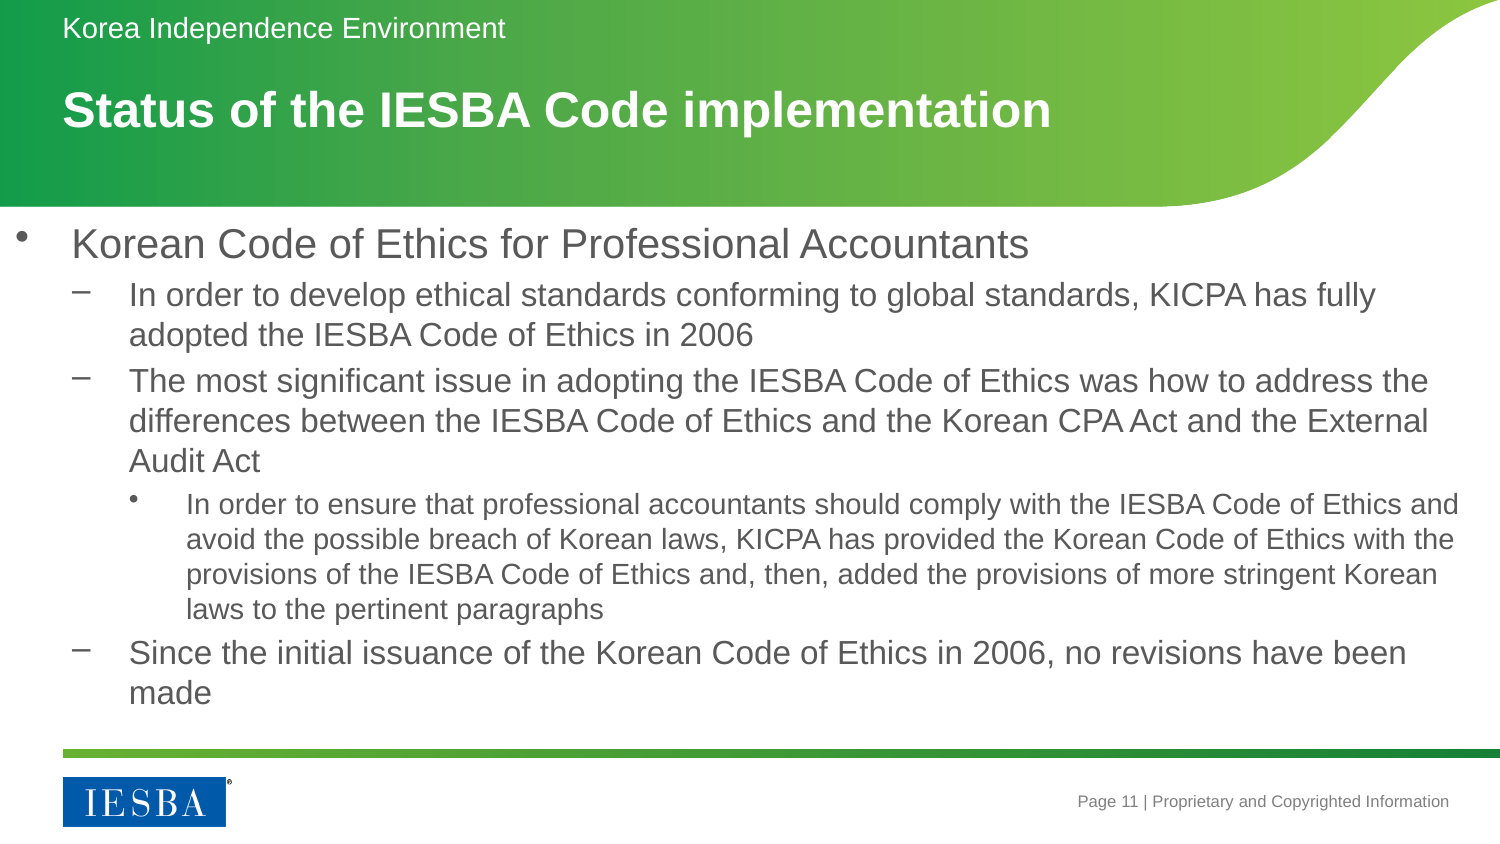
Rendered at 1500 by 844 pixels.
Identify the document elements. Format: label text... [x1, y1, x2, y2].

picture [0, 0, 1500, 207]
subtitle Korea Independence Environment [62, 9, 688, 47]
list Korean Code of Ethics for Professional Accountants In order to develop ethical standards conforming to global standards, KICPA has fully adopted the IESBA Code of Ethics in 2006 The most significant issue in adopting the IESBA Code of Ethics was how to address the differences between the IESBA Code of Ethics and the Korean CPA Act and the External Audit Act In order to ensure that professional accountants should comply with the IESBA Code of Ethics and avoid the possible breach of Korean laws, KICPA has provided the Korean Code of Ethics with the provisions of the IESBA Code of Ethics and, then, added the provisions of more stringent Korean laws to the pertinent paragraphs Since the initial issuance of the Korean Code of Ethics in 2006, no revisions have been made [0, 209, 1500, 747]
title Status of the IESBA Code implementation [62, 75, 1300, 141]
picture [63, 777, 232, 827]
